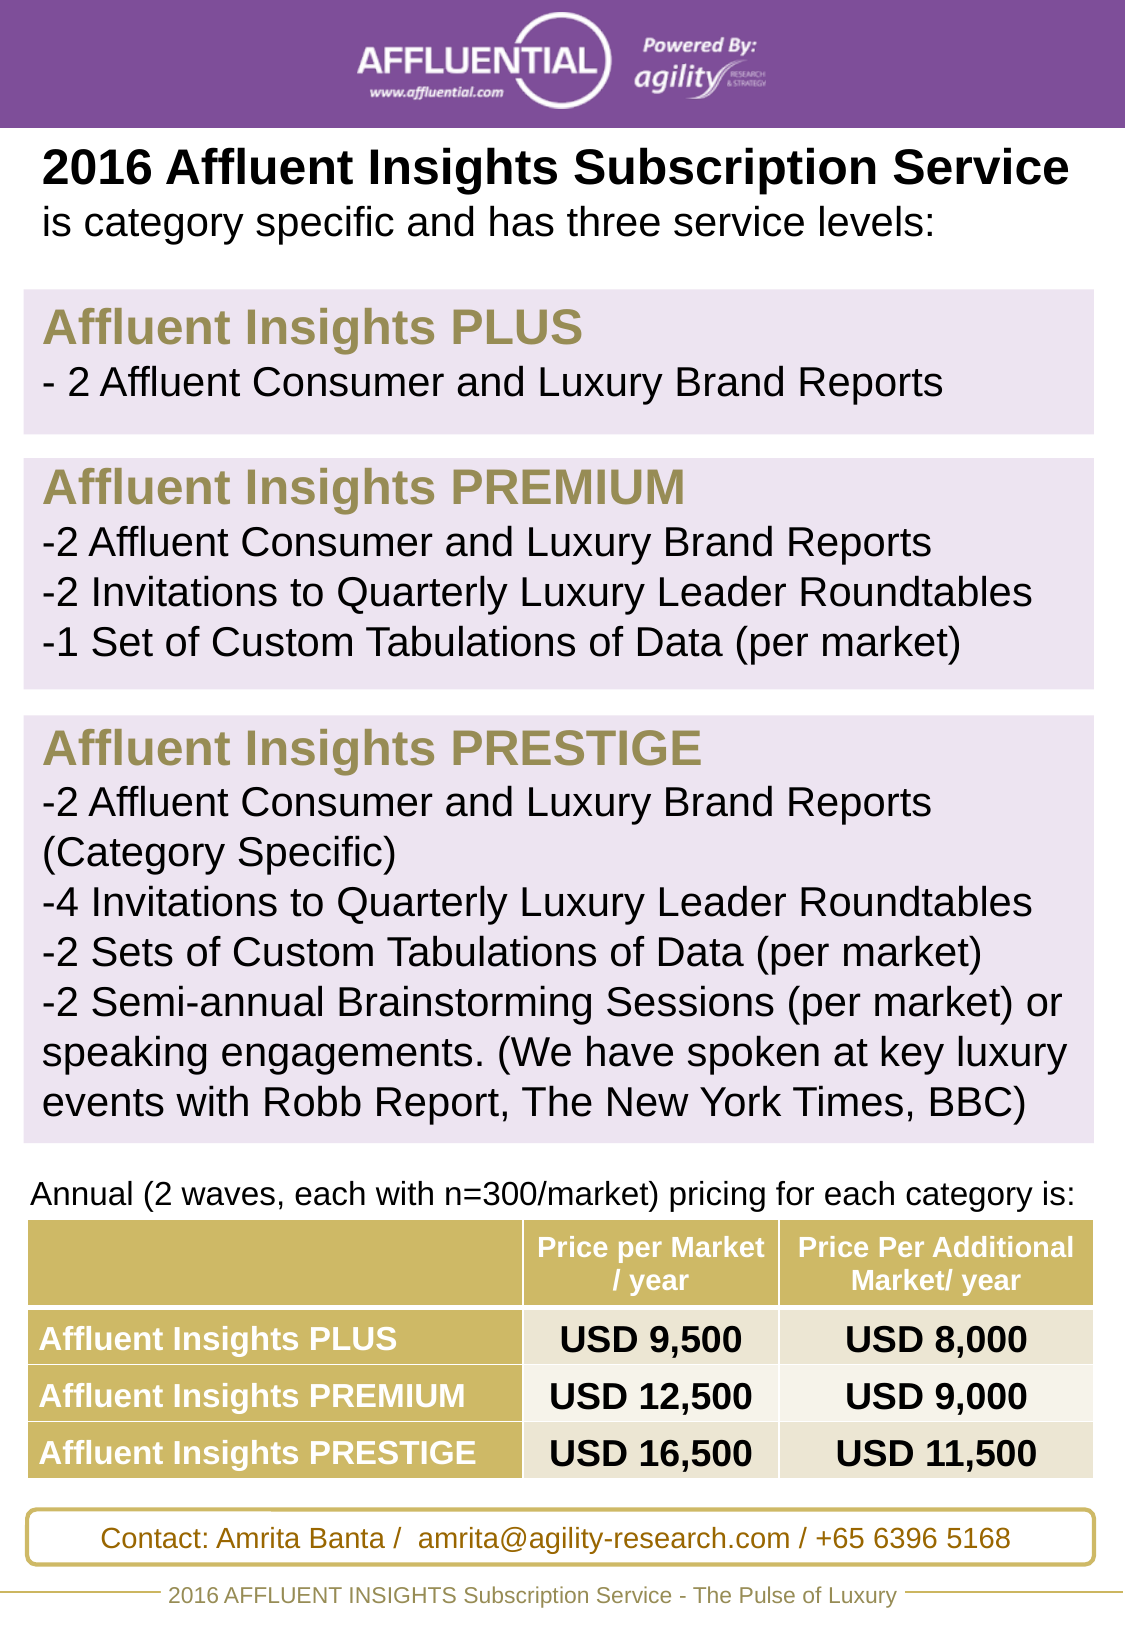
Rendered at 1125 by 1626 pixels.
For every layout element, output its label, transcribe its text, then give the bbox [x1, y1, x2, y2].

table_cell USD 12,500 [524, 1365, 778, 1421]
table_cell USD 11,500 [780, 1422, 1093, 1478]
text_box [0, 0, 1125, 130]
table_cell Affluent Insights PLUS [28, 1310, 522, 1364]
text_box [21, 456, 27, 692]
table_header [28, 1220, 522, 1305]
text_box Annual (2 waves, each with n=300/market) pricing for each category is: [15, 1158, 1094, 1219]
table_cell USD 9,000 [780, 1365, 1093, 1421]
table_cell Affluent Insights PRESTIGE [28, 1422, 522, 1478]
table_header Price Per Additional Market/ year [780, 1220, 1093, 1305]
table_cell USD 9,500 [524, 1310, 778, 1364]
text_box [21, 287, 27, 437]
text_box 2016 Affluent Insights Subscription Service is category specific and has three service levels: Affluent Insights PLUS - 2 Affluent Consumer and Luxury Brand Reports Affluent Insights PREMIUM -2 Affluent Consumer and Luxury Brand Reports -2 Invitations to Quarterly Luxury Leader Roundtables -1 Set of Custom Tabulations of Data (per market) Affluent Insights PRESTIGE -2 Affluent Consumer and Luxury Brand Reports (Category Specific) -4 Invitations to Quarterly Luxury Leader Roundtables -2 Sets of Custom Tabulations of Data (per market) -2 Semi-annual Brainstorming Sessions (per market) or speaking engagements. (We have spoken at key luxury events with Robb Report, The New York Times, BBC) [27, 127, 1108, 1133]
table_cell USD 16,500 [524, 1422, 778, 1478]
table_header Price per Market / year [524, 1220, 778, 1305]
table_cell Affluent Insights PREMIUM [28, 1365, 522, 1421]
picture [357, 12, 766, 109]
text_box 2016 AFFLUENT INSIGHTS Subscription Service - The Pulse of Luxury [160, 1572, 905, 1591]
text_box [21, 713, 1096, 1145]
text_box Contact: Amrita Banta / amrita@agility-research.com / +65 6396 5168 [24, 1507, 1097, 1567]
table_cell USD 8,000 [780, 1310, 1093, 1364]
text_box 2016 AFFLUENT INSIGHTS Subscription Service - The Pulse of Luxury [160, 1601, 905, 1615]
